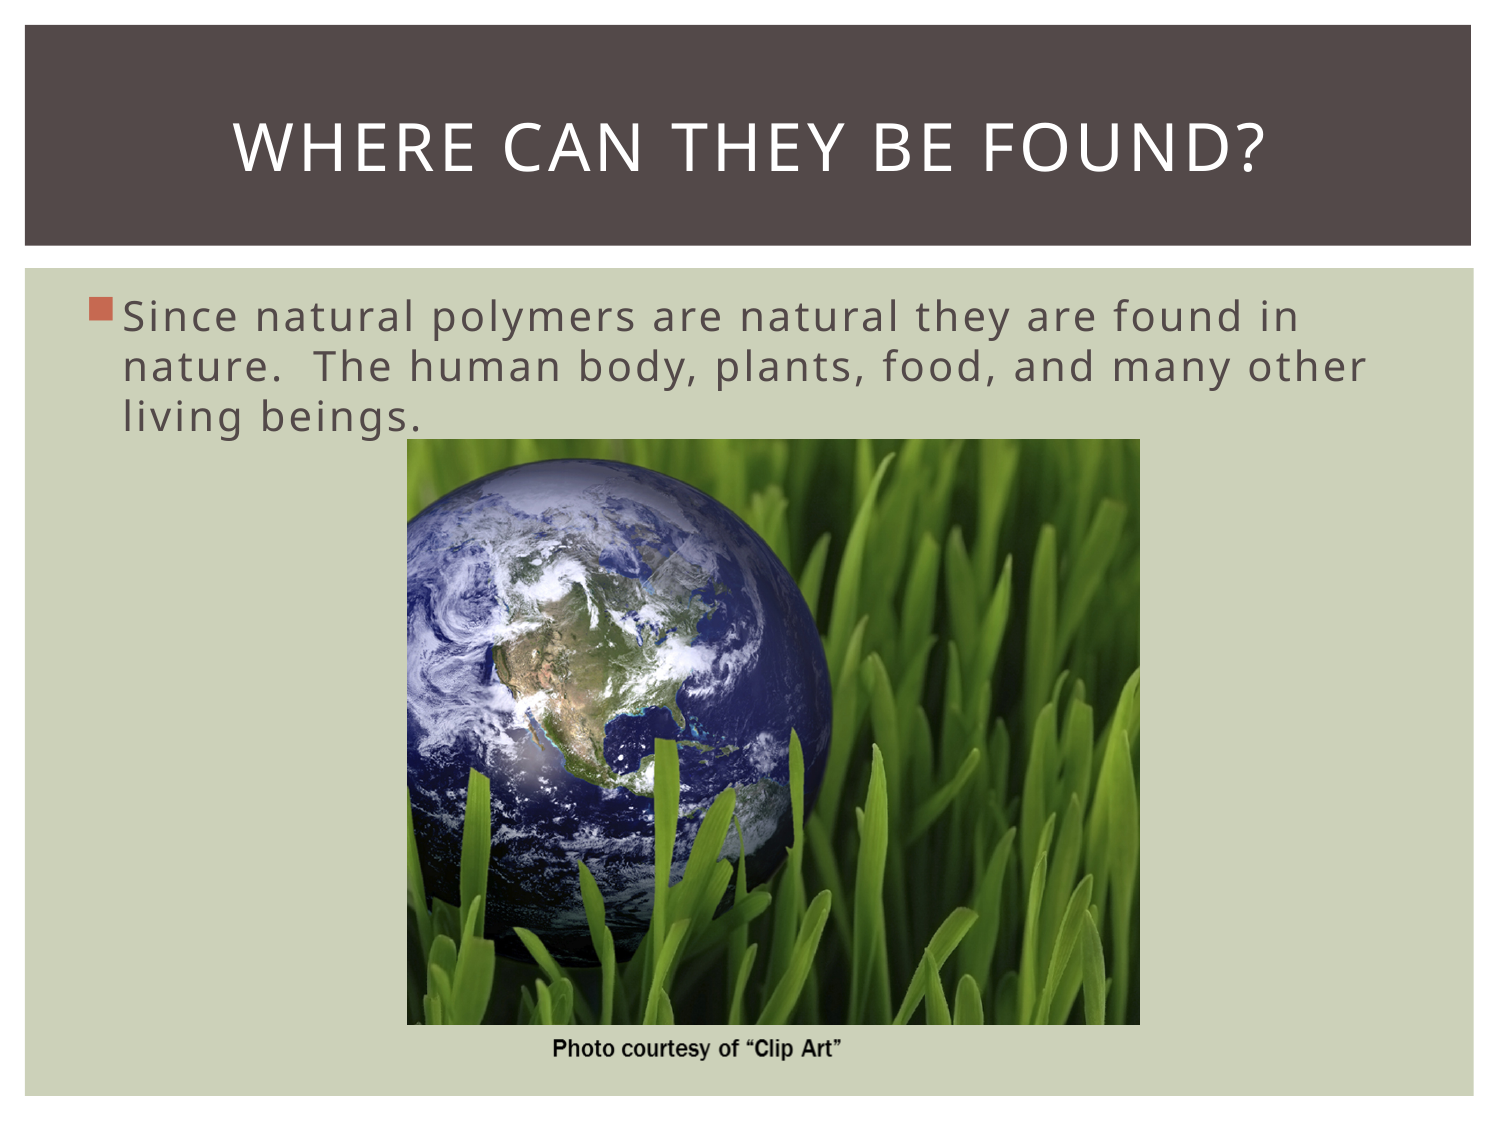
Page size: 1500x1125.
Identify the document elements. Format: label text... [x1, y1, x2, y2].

picture [407, 439, 1140, 1079]
list Since natural polymers are natural they are found in nature. The human body, plants, food, and many other living beings. [62, 281, 1442, 1005]
title Where Can they be found? [62, 58, 1438, 232]
